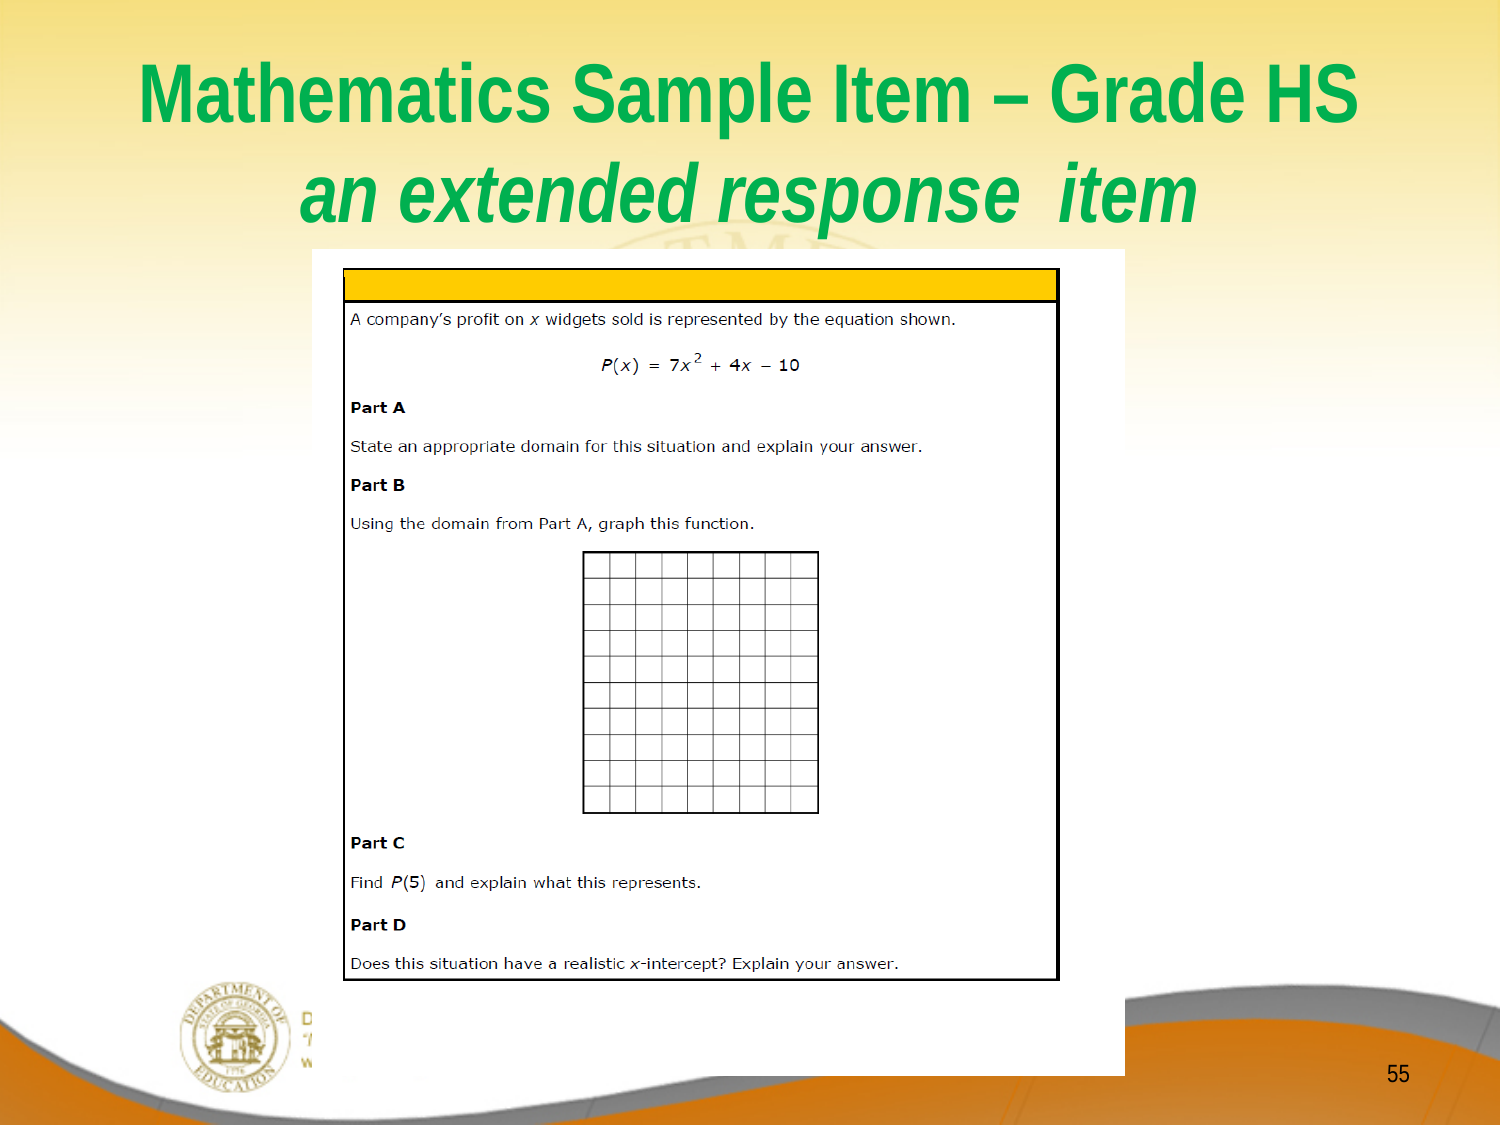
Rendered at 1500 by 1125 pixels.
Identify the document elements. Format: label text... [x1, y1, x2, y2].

title Mathematics Sample Item – Grade HS an extended response item [74, 44, 1426, 233]
slide_number 55 [1325, 1042, 1425, 1103]
picture [0, 0, 1500, 1125]
